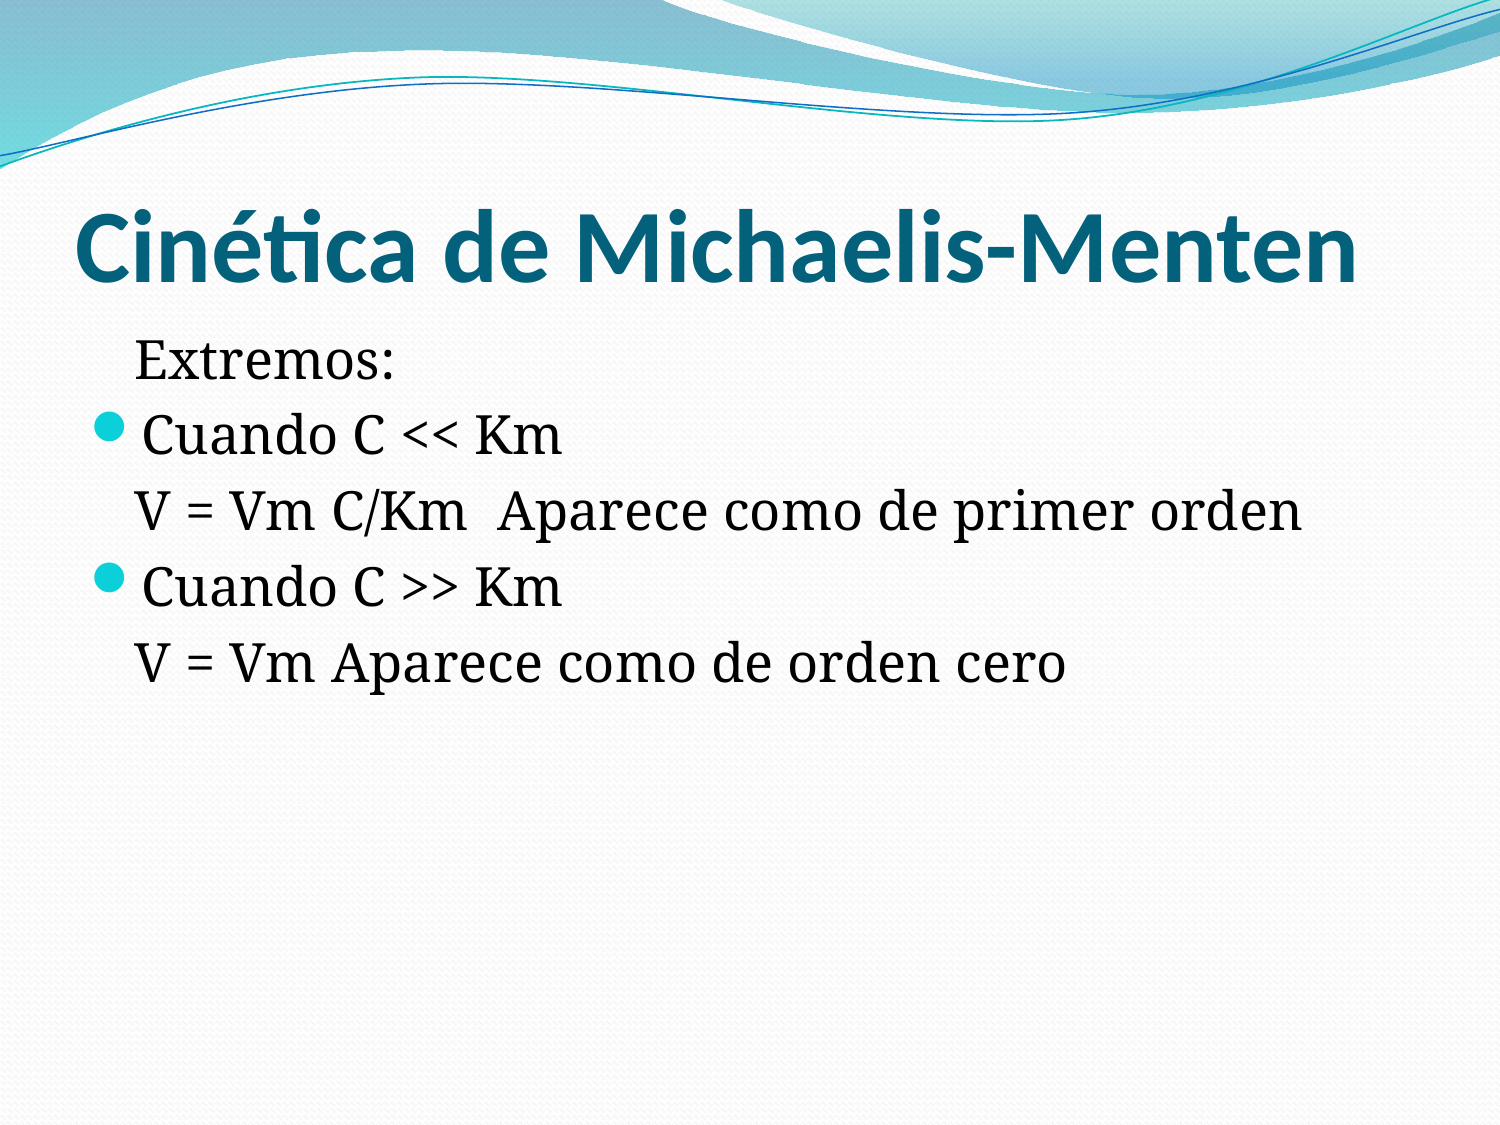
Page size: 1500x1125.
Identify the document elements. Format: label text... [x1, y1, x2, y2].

title Cinética de Michaelis-Menten [74, 115, 1426, 304]
list Extremos: Cuando C << Km V = Vm C/Km Aparece como de primer orden Cuando C >> Km V = Vm Aparece como de orden cero [74, 317, 1426, 1038]
